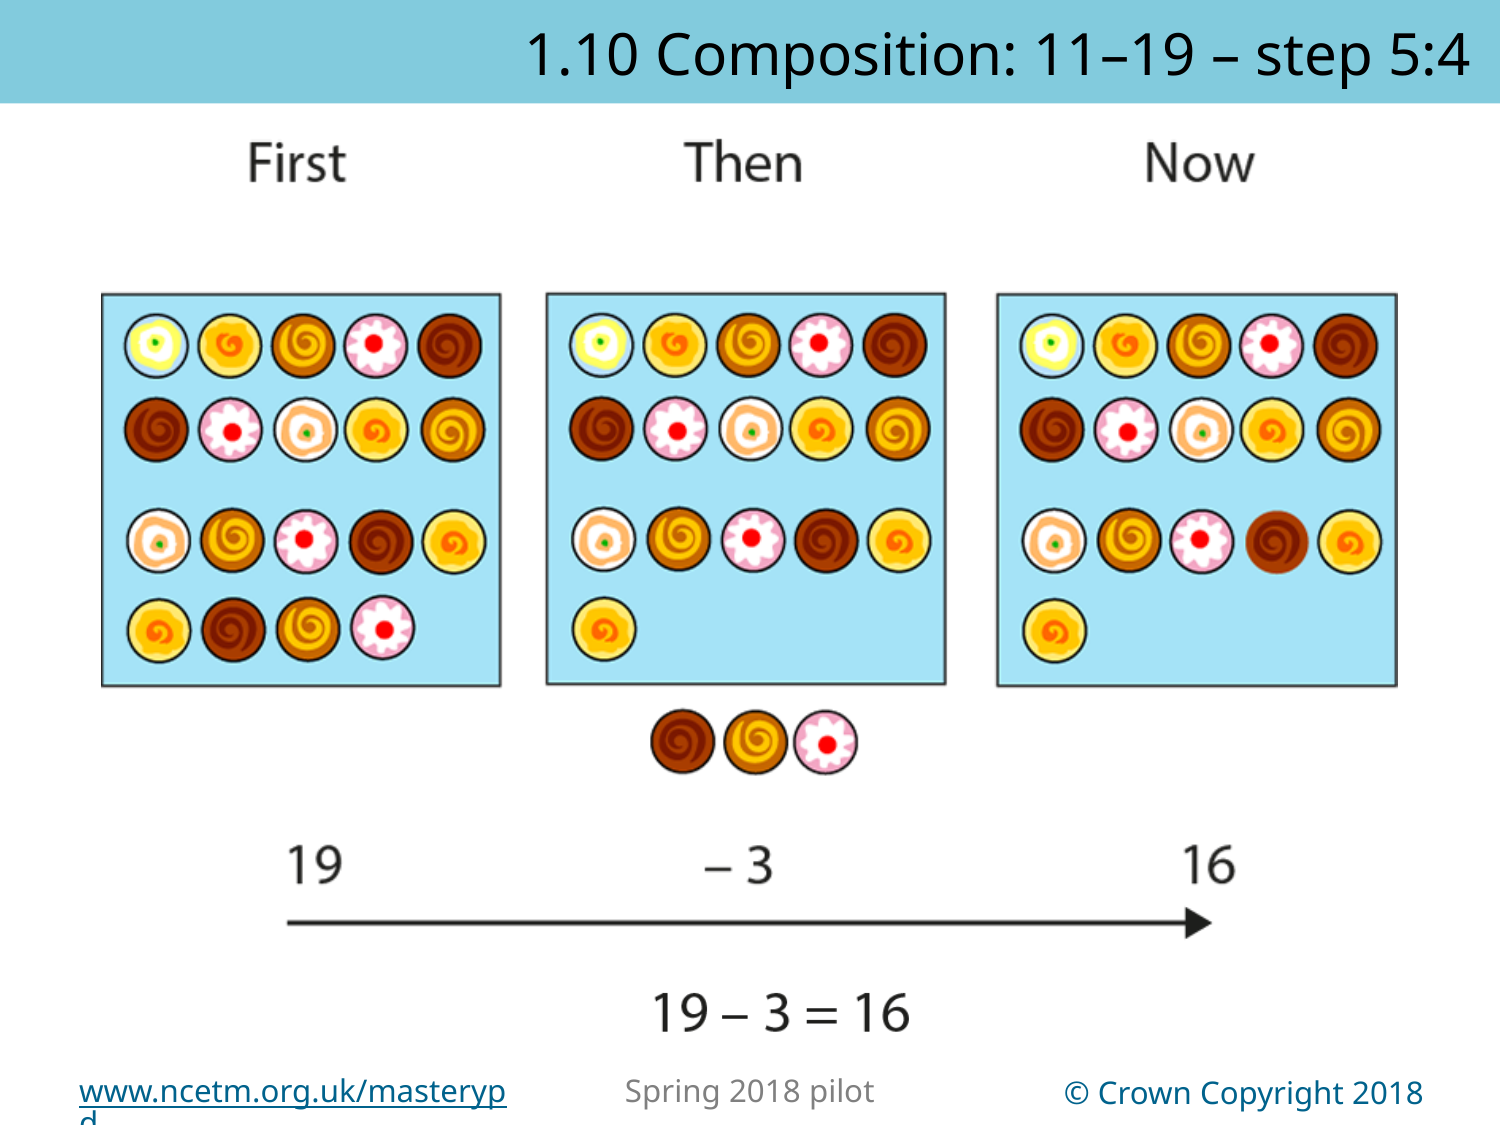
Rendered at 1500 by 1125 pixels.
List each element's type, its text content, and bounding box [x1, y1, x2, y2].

list 1.10 Composition: 11–19 – step 5:4 [0, 0, 1500, 104]
picture [101, 133, 526, 705]
picture [98, 972, 1401, 1047]
picture [987, 133, 1412, 705]
picture [538, 133, 963, 788]
picture [124, 810, 1384, 953]
